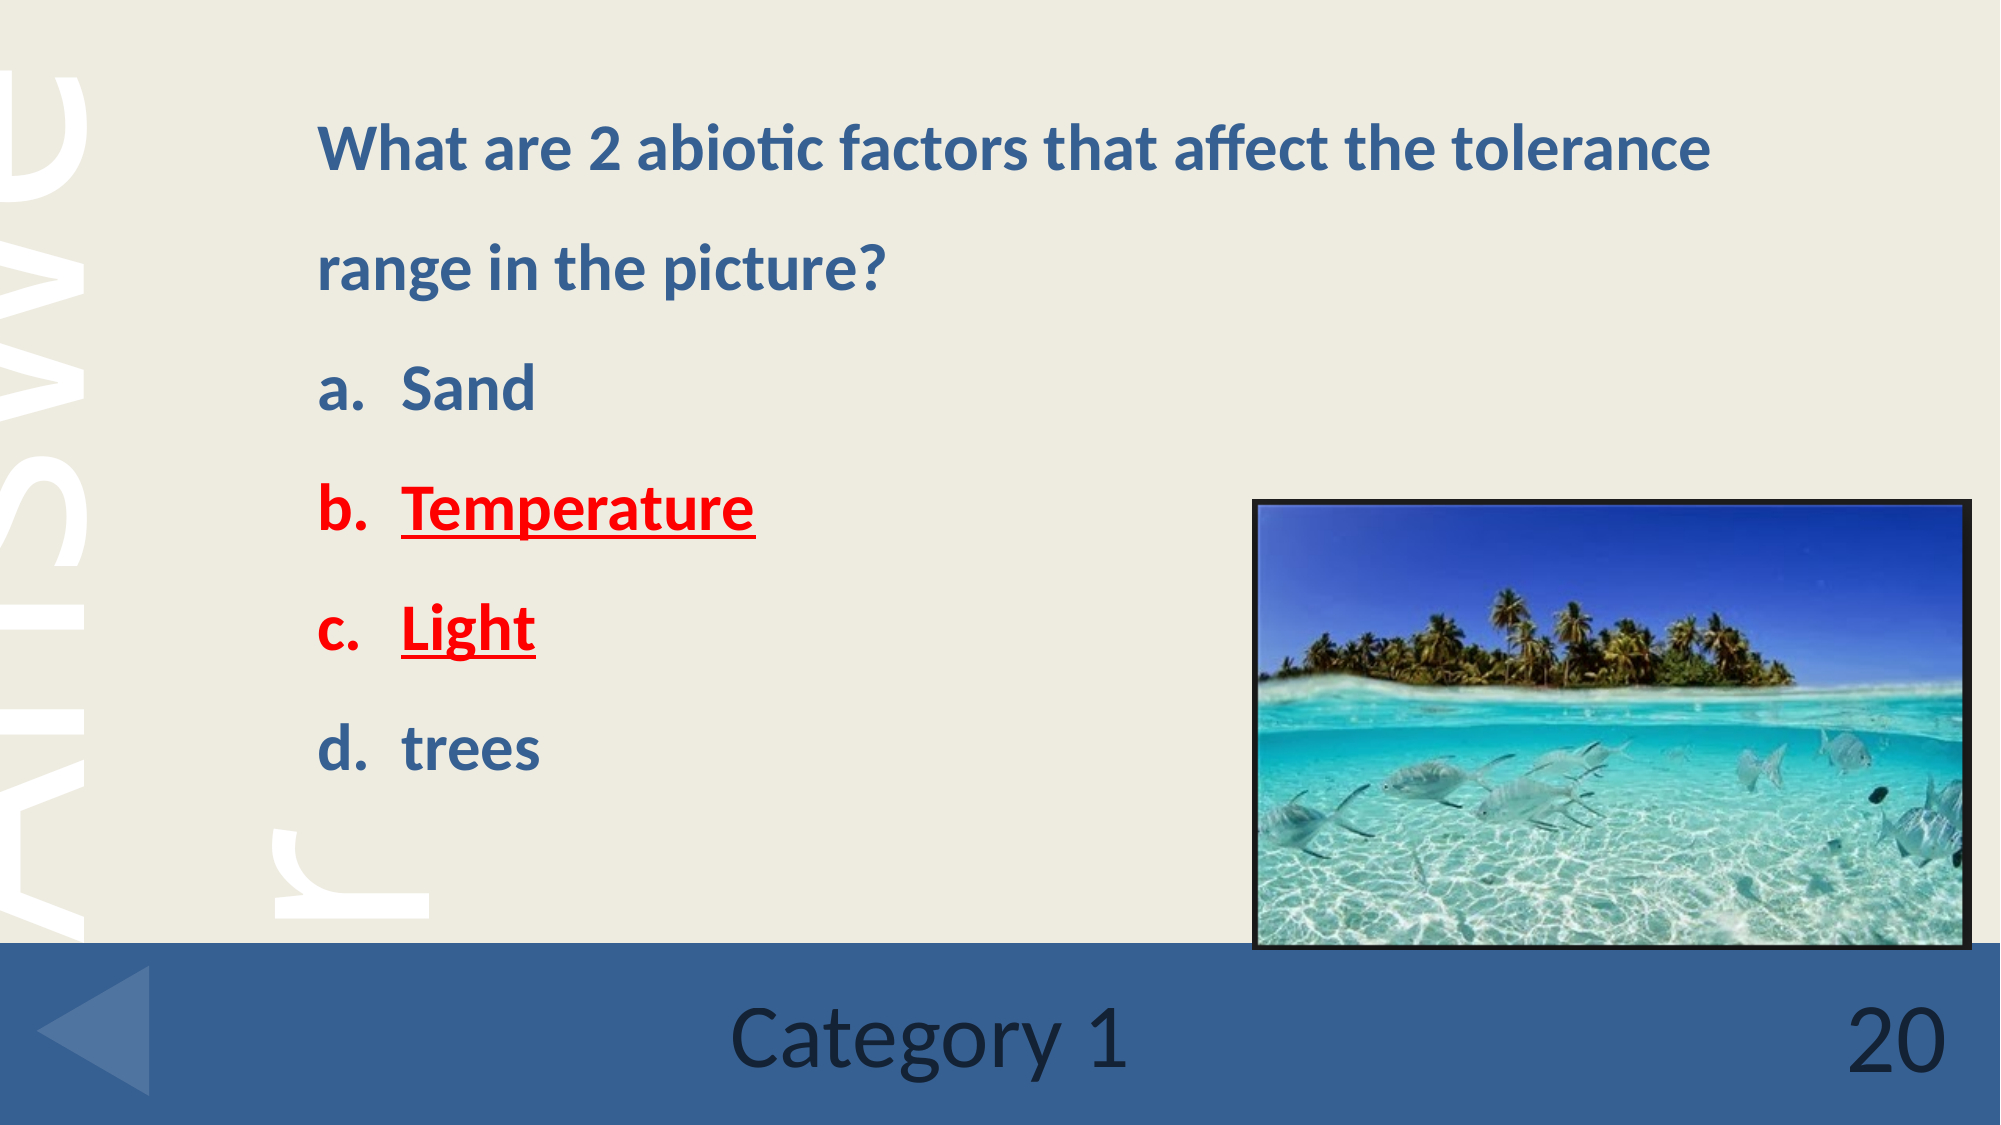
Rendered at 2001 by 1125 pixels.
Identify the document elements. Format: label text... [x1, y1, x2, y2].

list 20 [1831, 967, 1963, 1097]
list What are 2 abiotic factors that affect the tolerance range in the picture? Sand Temperature Light trees [302, 134, 1866, 874]
title Category 1 [30, 937, 1831, 1125]
picture [1252, 499, 1972, 950]
